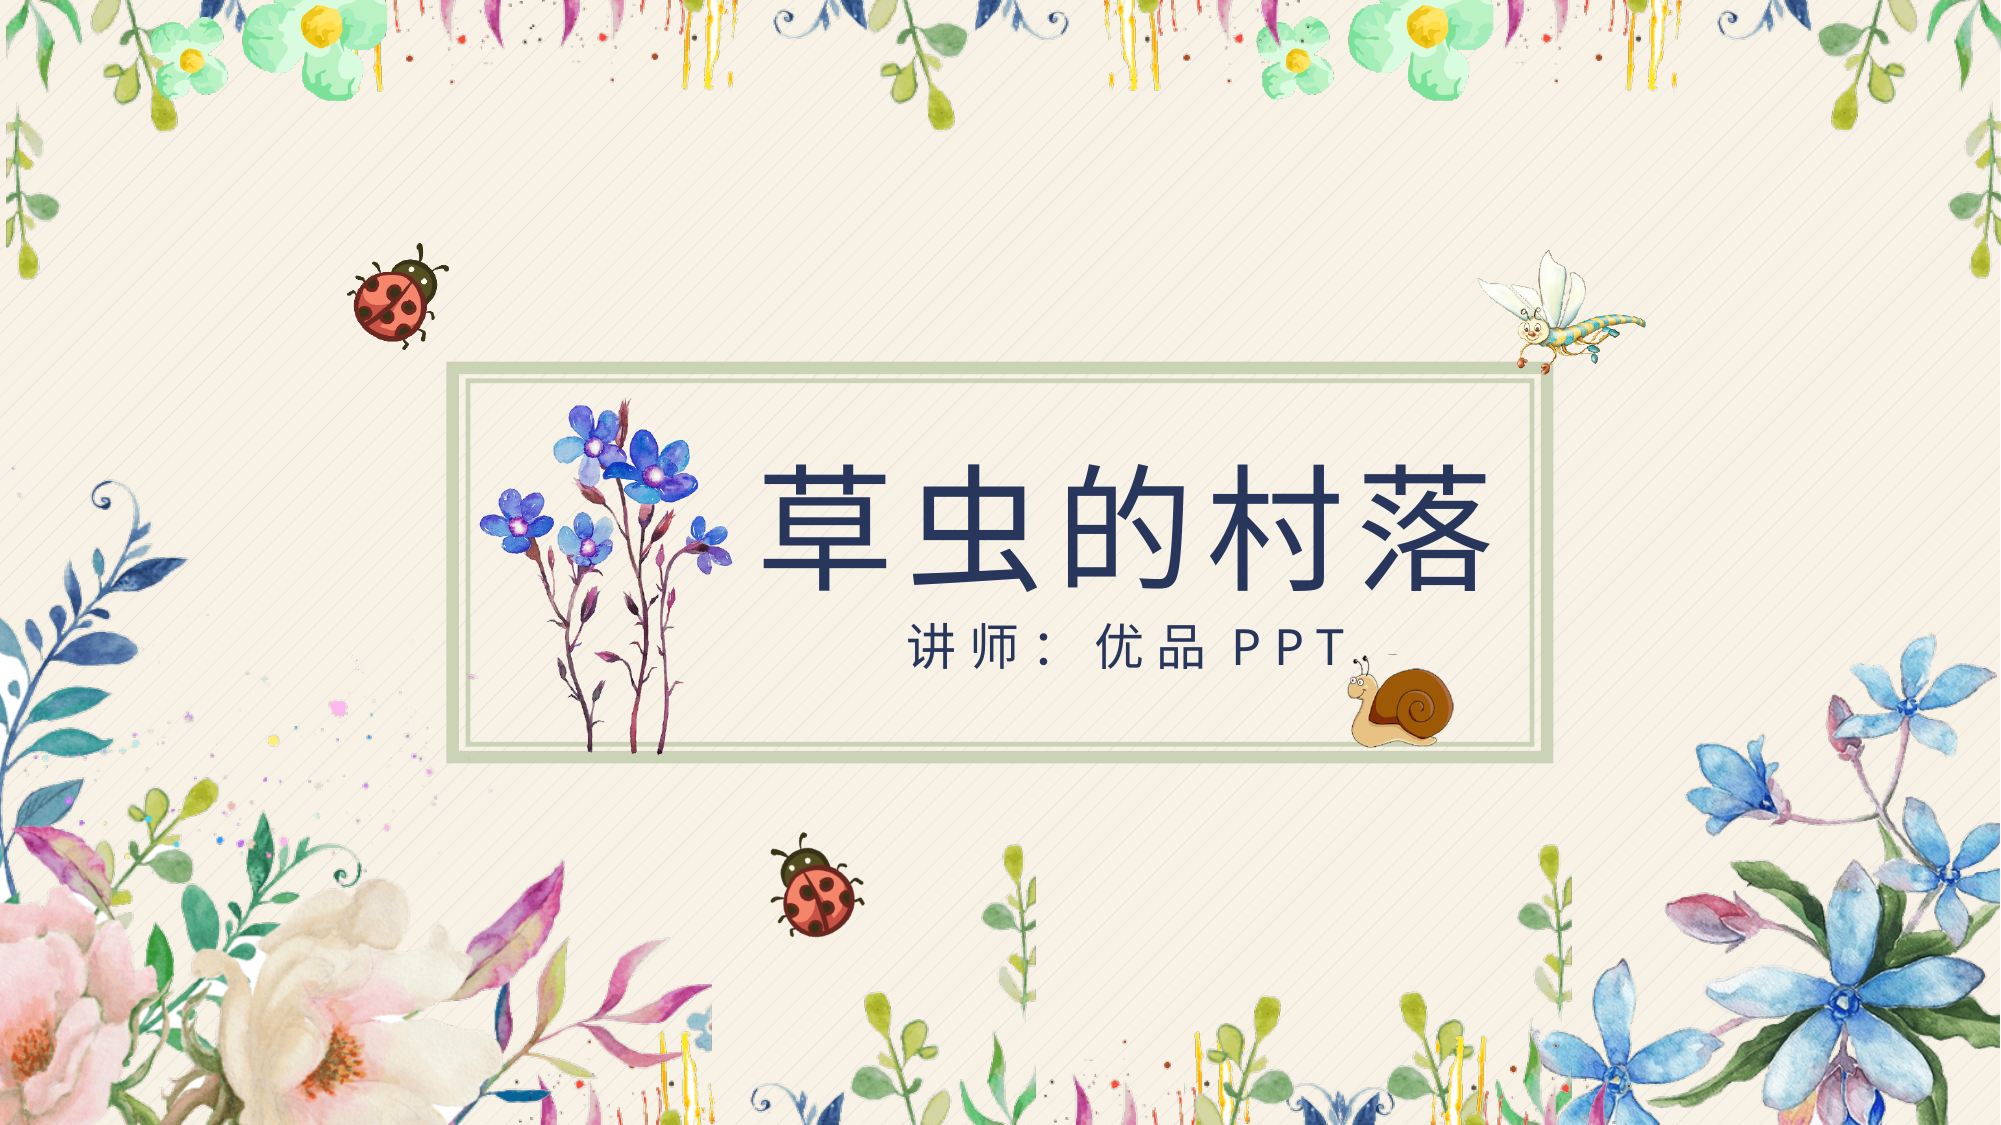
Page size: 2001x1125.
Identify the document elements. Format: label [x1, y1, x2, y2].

picture [0, 0, 2001, 375]
text_box [767, 367, 1548, 758]
picture [0, 352, 2000, 1125]
